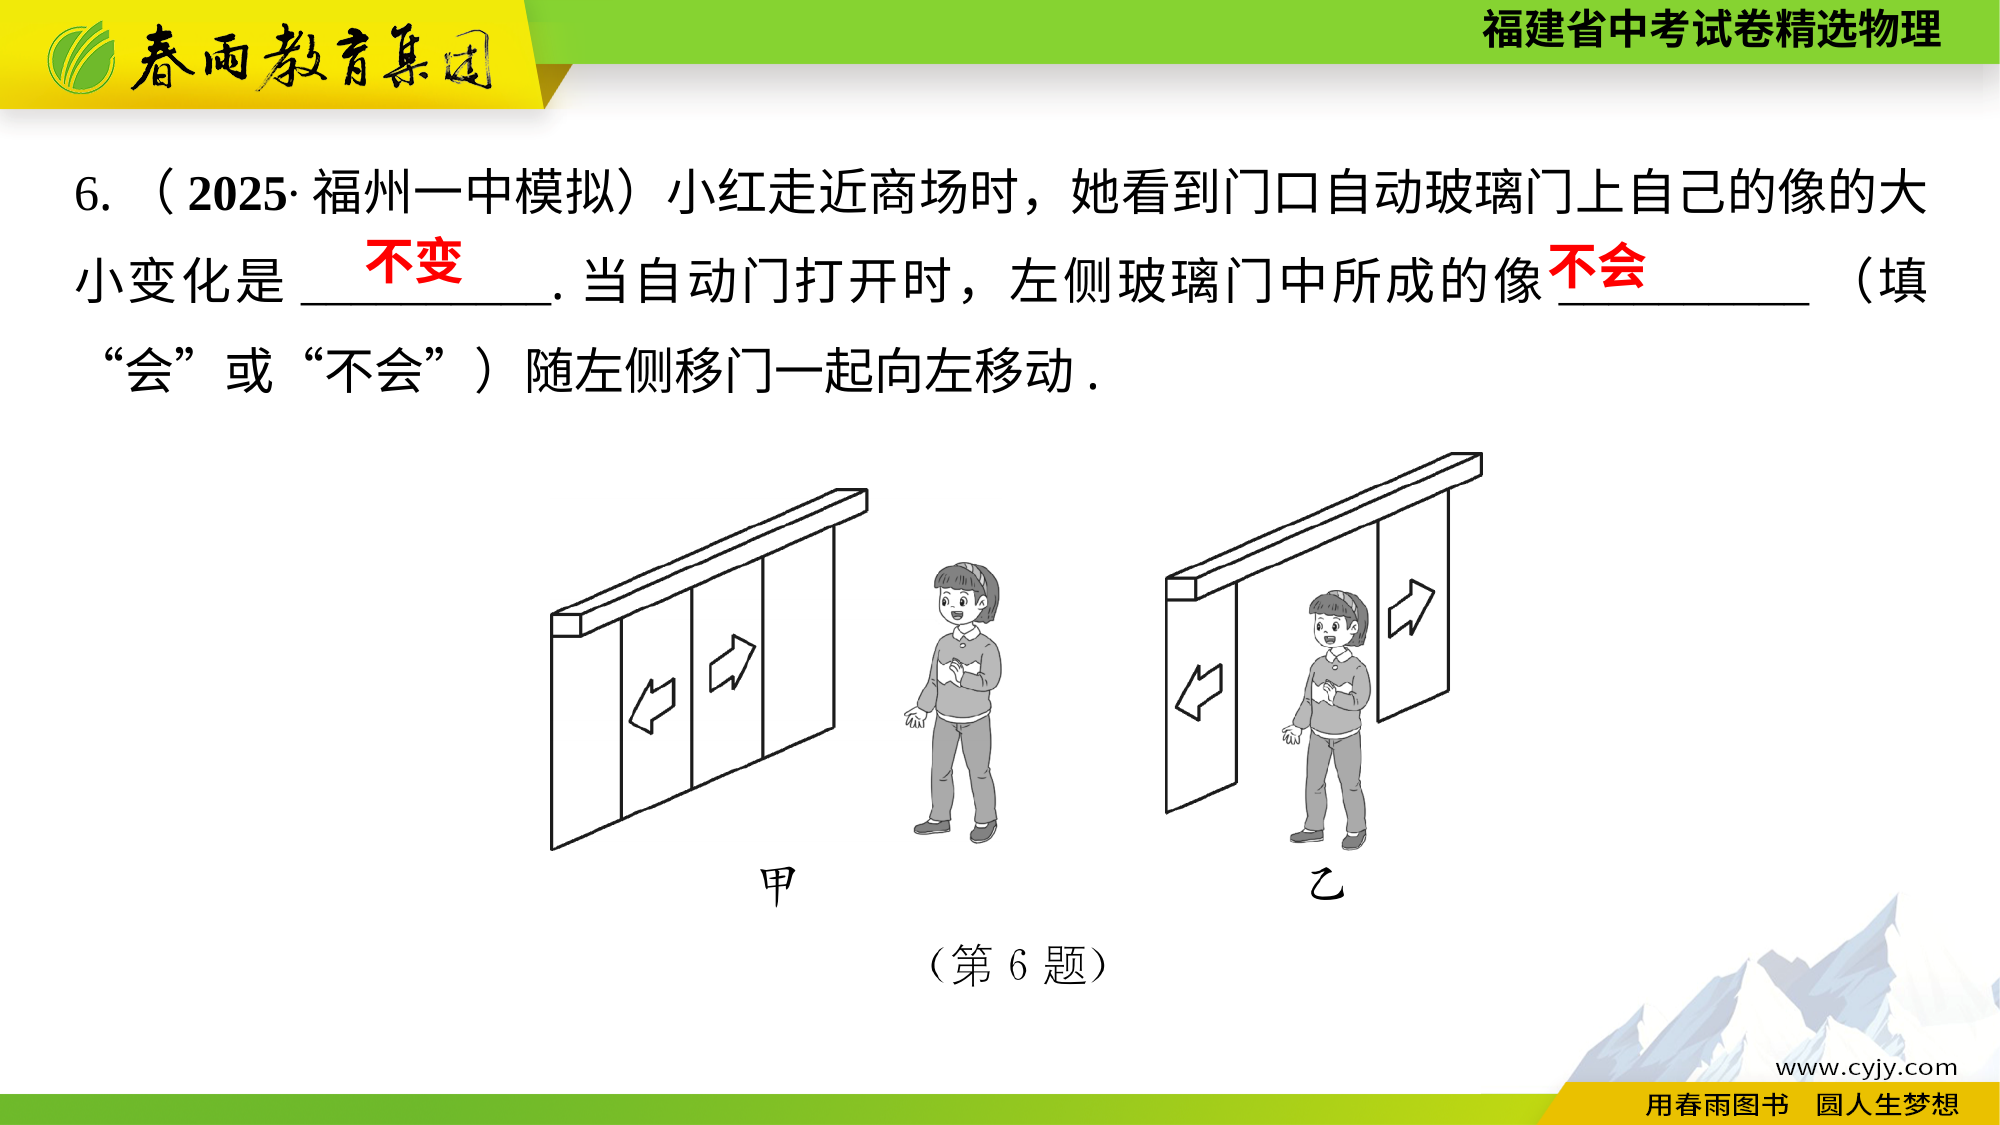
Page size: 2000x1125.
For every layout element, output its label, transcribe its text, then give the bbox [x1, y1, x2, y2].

text_box 不变 [349, 222, 479, 298]
text_box 不会 [1532, 227, 1713, 303]
picture [0, 0, 2000, 1125]
list 6.（2025∙福州一中模拟）小红走近商场时，她看到门口自动玻璃门上自己的像的大小变化是__________.当自动门打开时，左侧玻璃门中所成的像__________（填“会”或“不会”）随左侧移门一起向左移动. [59, 122, 1944, 399]
